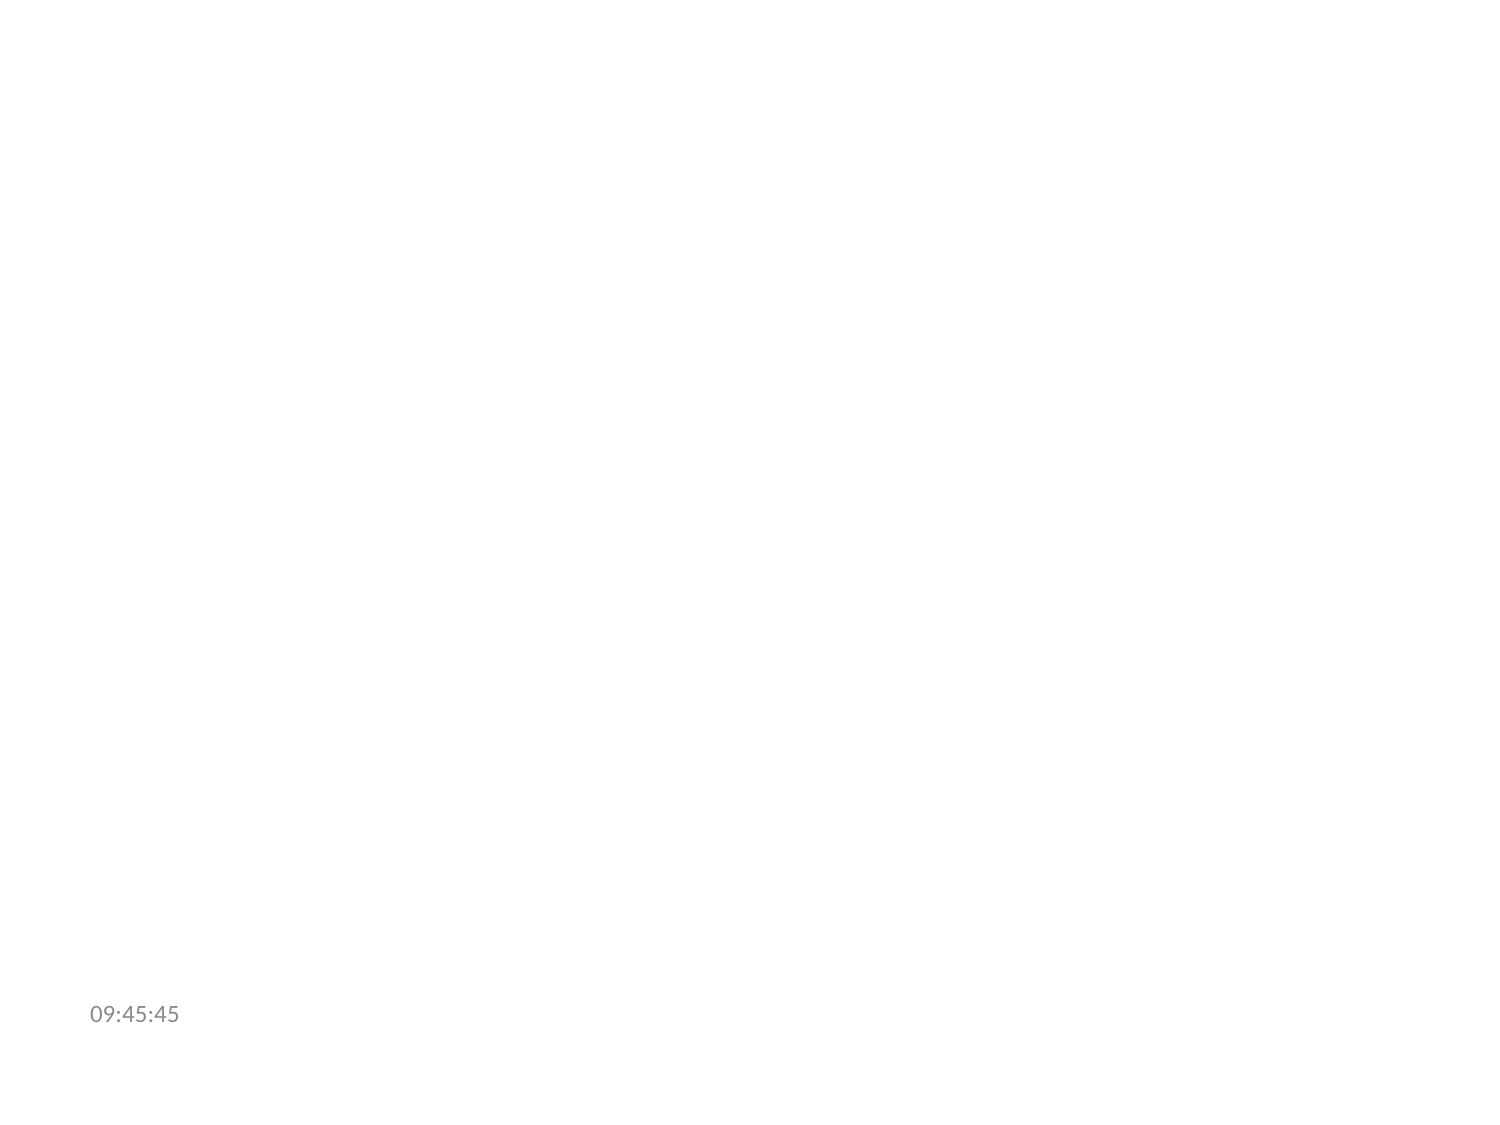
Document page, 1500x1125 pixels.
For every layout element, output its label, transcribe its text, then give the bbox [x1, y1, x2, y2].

text_box 15:35:09 [75, 982, 425, 1043]
